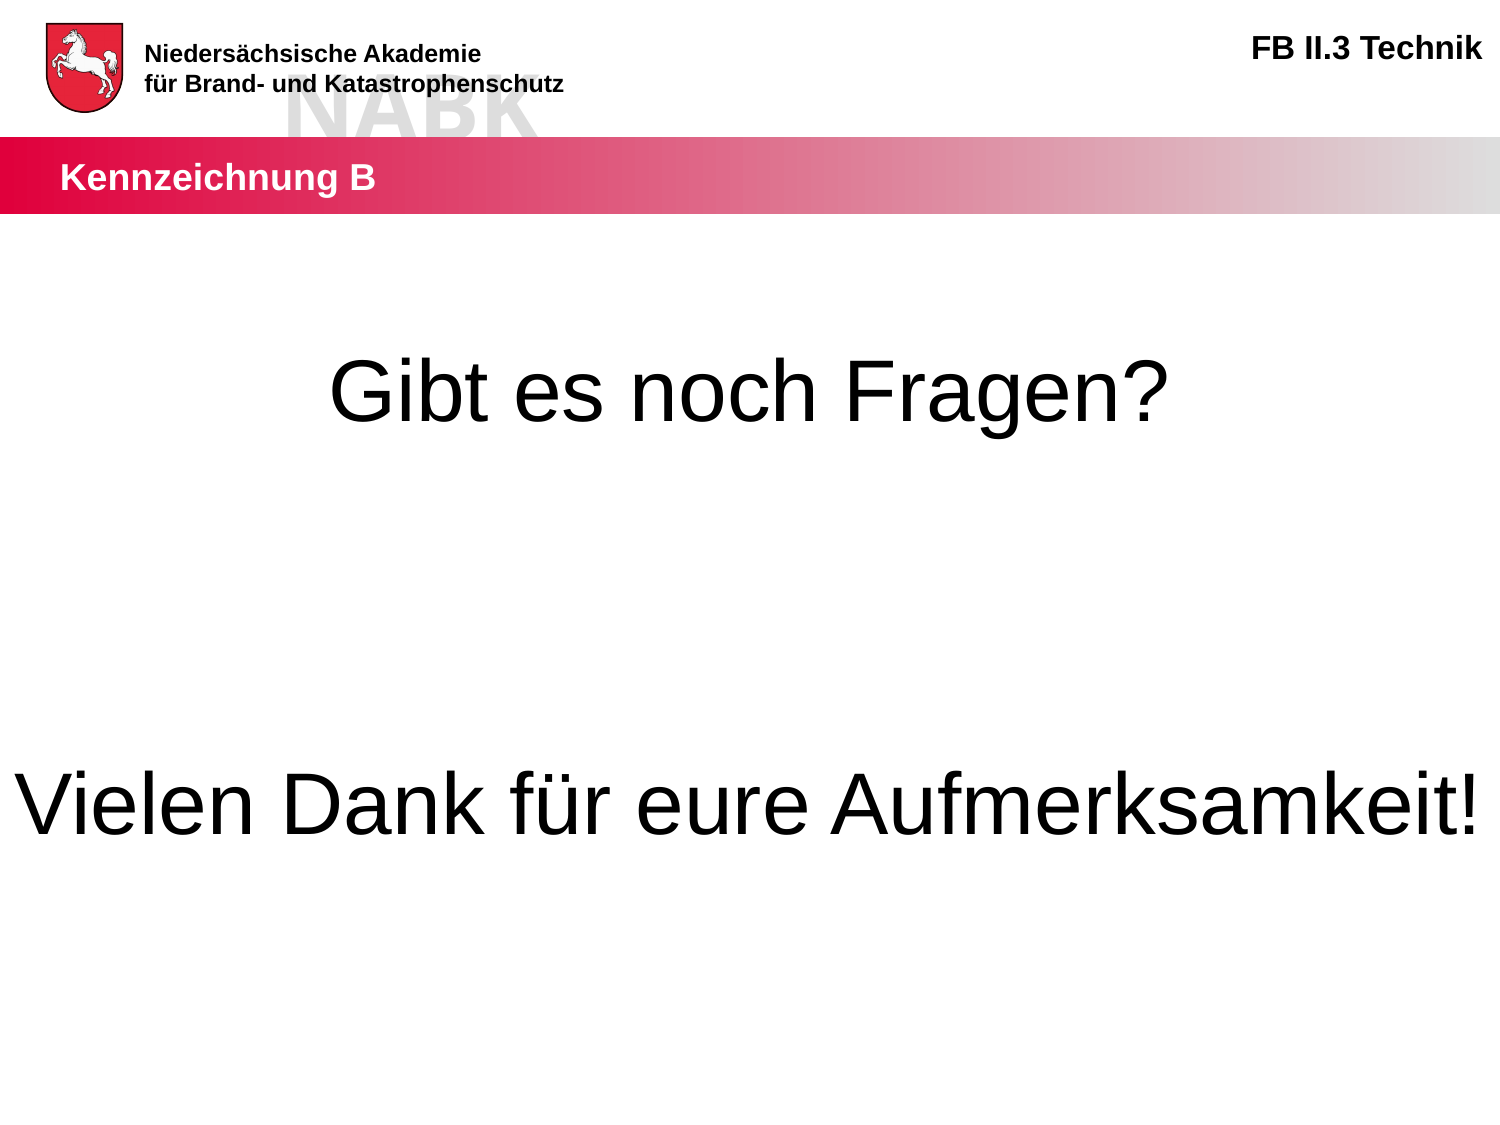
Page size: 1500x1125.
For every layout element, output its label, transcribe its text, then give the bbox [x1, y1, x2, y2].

text_box Vielen Dank für eure Aufmerksamkeit! [0, 739, 1500, 860]
picture [45, 22, 124, 114]
text_box Gibt es noch Fragen? [0, 326, 1500, 446]
